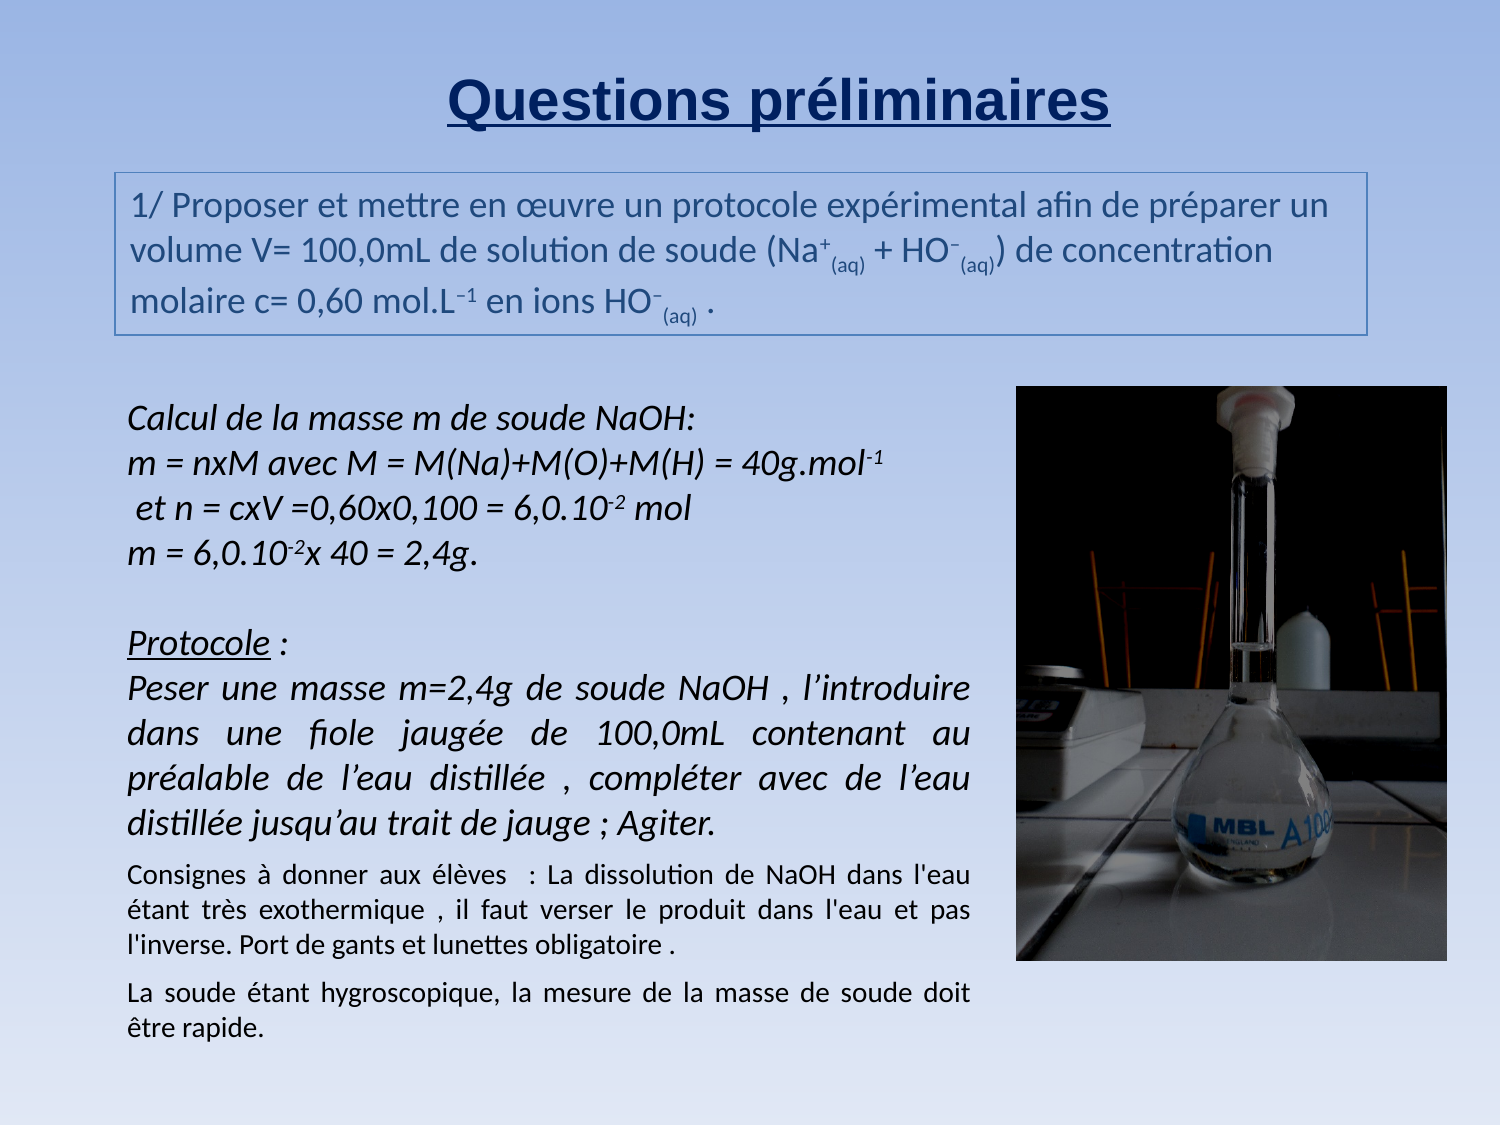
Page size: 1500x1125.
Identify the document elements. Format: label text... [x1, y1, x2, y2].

text_box 1/ Proposer et mettre en œuvre un protocole expérimental afin de préparer un volume V= 100,0mL de solution de soude (Na+(aq) + HO–(aq)) de concentration molaire c= 0,60 mol.L–1 en ions HO–(aq) . [115, 172, 1368, 336]
text_box Questions préliminaires [171, 54, 1388, 141]
picture [1016, 386, 1447, 961]
text_box Calcul de la masse m de soude NaOH: m = nxM avec M = M(Na)+M(O)+M(H) = 40g.mol-1 et n = cxV =0,60x0,100 = 6,0.10-2 mol m = 6,0.10-2x 40 = 2,4g. Protocole : Peser une masse m=2,4g de soude NaOH , l’introduire dans une fiole jaugée de 100,0mL contenant au préalable de l’eau distillée , compléter avec de l’eau distillée jusqu’au trait de jauge ; Agiter. Consignes à donner aux élèves : La dissolution de NaOH dans l'eau étant très exothermique , il faut verser le produit dans l'eau et pas l'inverse. Port de gants et lunettes obligatoire . La soude étant hygroscopique, la mesure de la masse de soude doit être rapide. [112, 385, 987, 1125]
